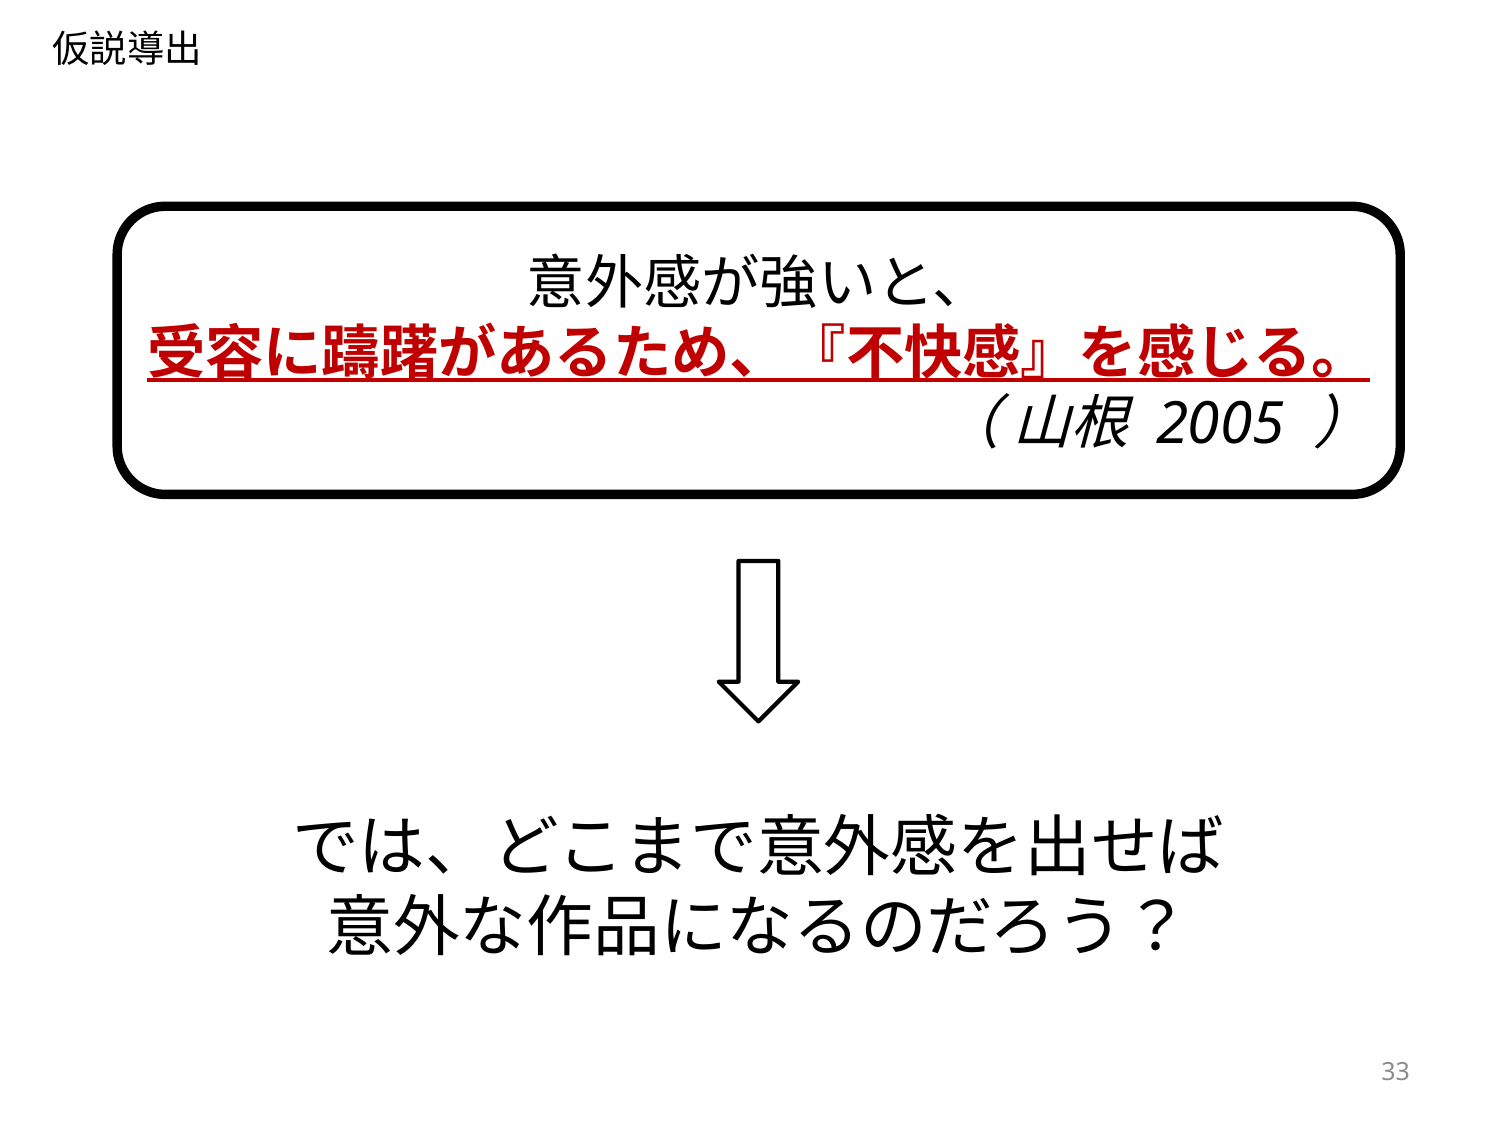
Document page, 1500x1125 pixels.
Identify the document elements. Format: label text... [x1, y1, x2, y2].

text_box 意外感が強いと、 受容に躊躇があるため、『不快感』を感じる。 （ 山根 2005 ） [115, 204, 1403, 497]
text_box 仮説導出 [30, 7, 224, 89]
list では、どこまで意外感を出せば 意外な作品になるのだろう？ [221, 795, 1295, 973]
text_box [716, 558, 801, 724]
slide_number 33 [1074, 1042, 1425, 1103]
